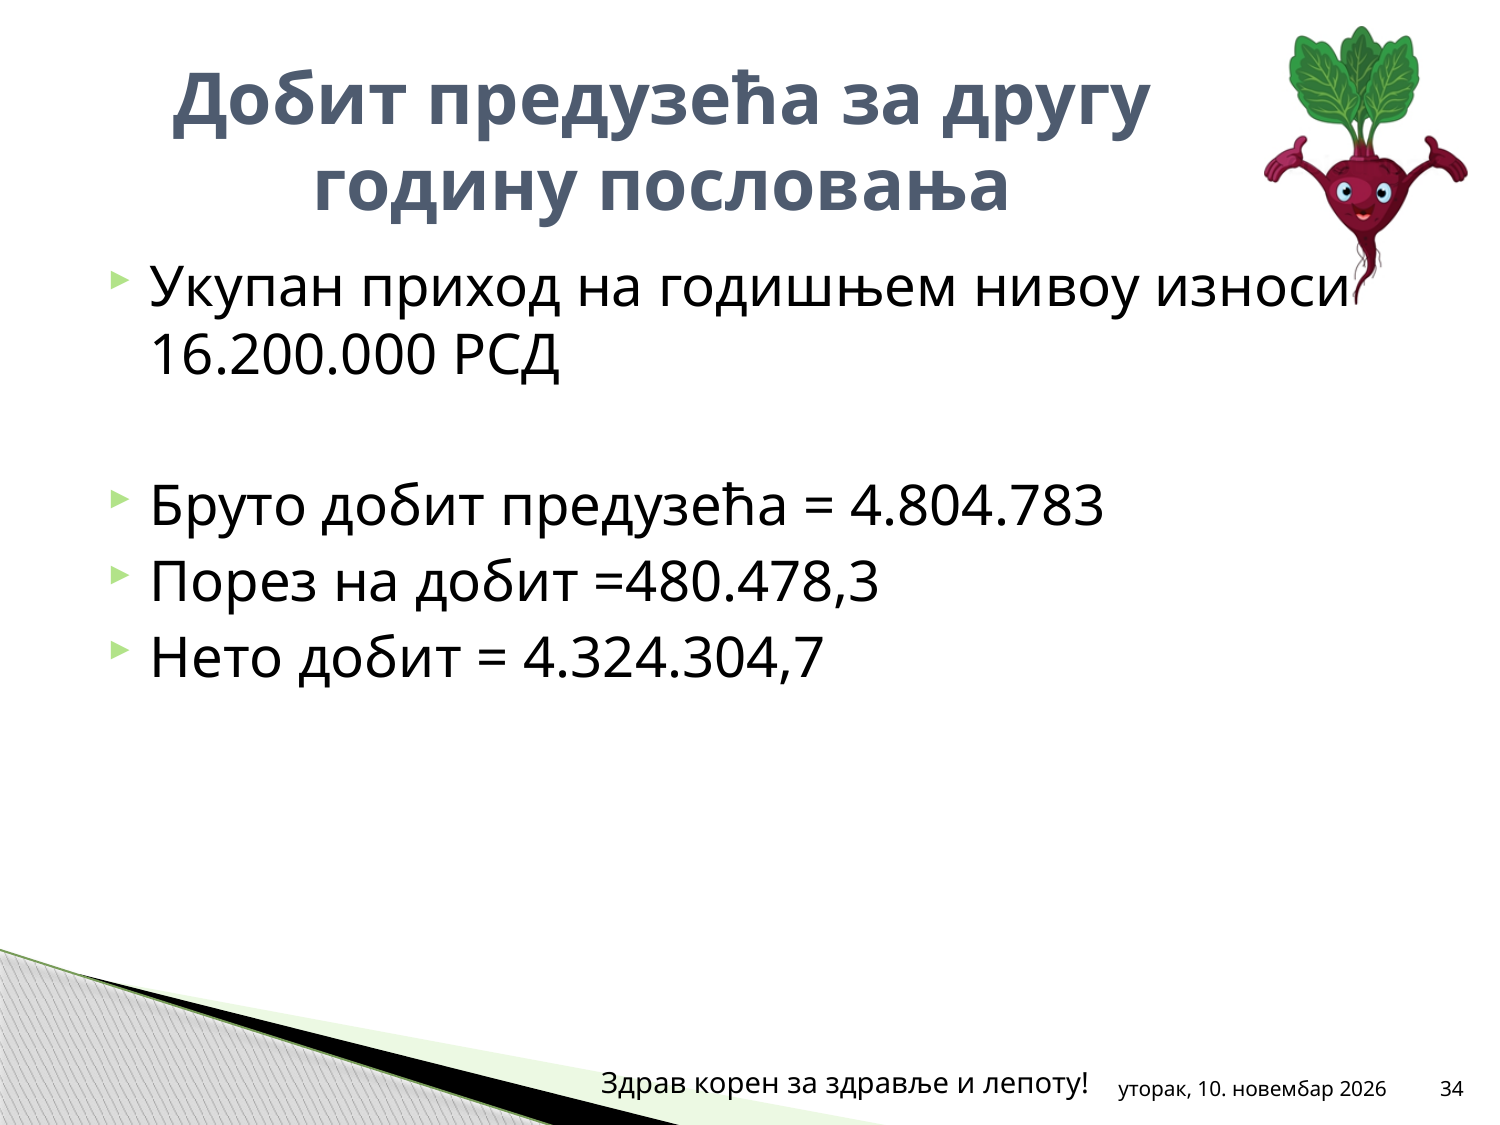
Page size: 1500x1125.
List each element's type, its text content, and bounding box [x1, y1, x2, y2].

slide_number среда, 31. октобар 2012 [1105, 1051, 1418, 1112]
title Добит предузећа за другу годину пословања [75, 45, 1250, 233]
slide_number 34 [1418, 1051, 1479, 1112]
picture [1262, 24, 1471, 308]
list Укупан приход на годишњем нивоу износи 16.200.000 РСД Бруто добит предузећа = 4.804.783 Порез на добит =480.478,3 Нето добит = 4.324.304,7 [75, 243, 1425, 986]
footer Здрав корен за здравље и лепоту! [575, 1051, 1105, 1112]
